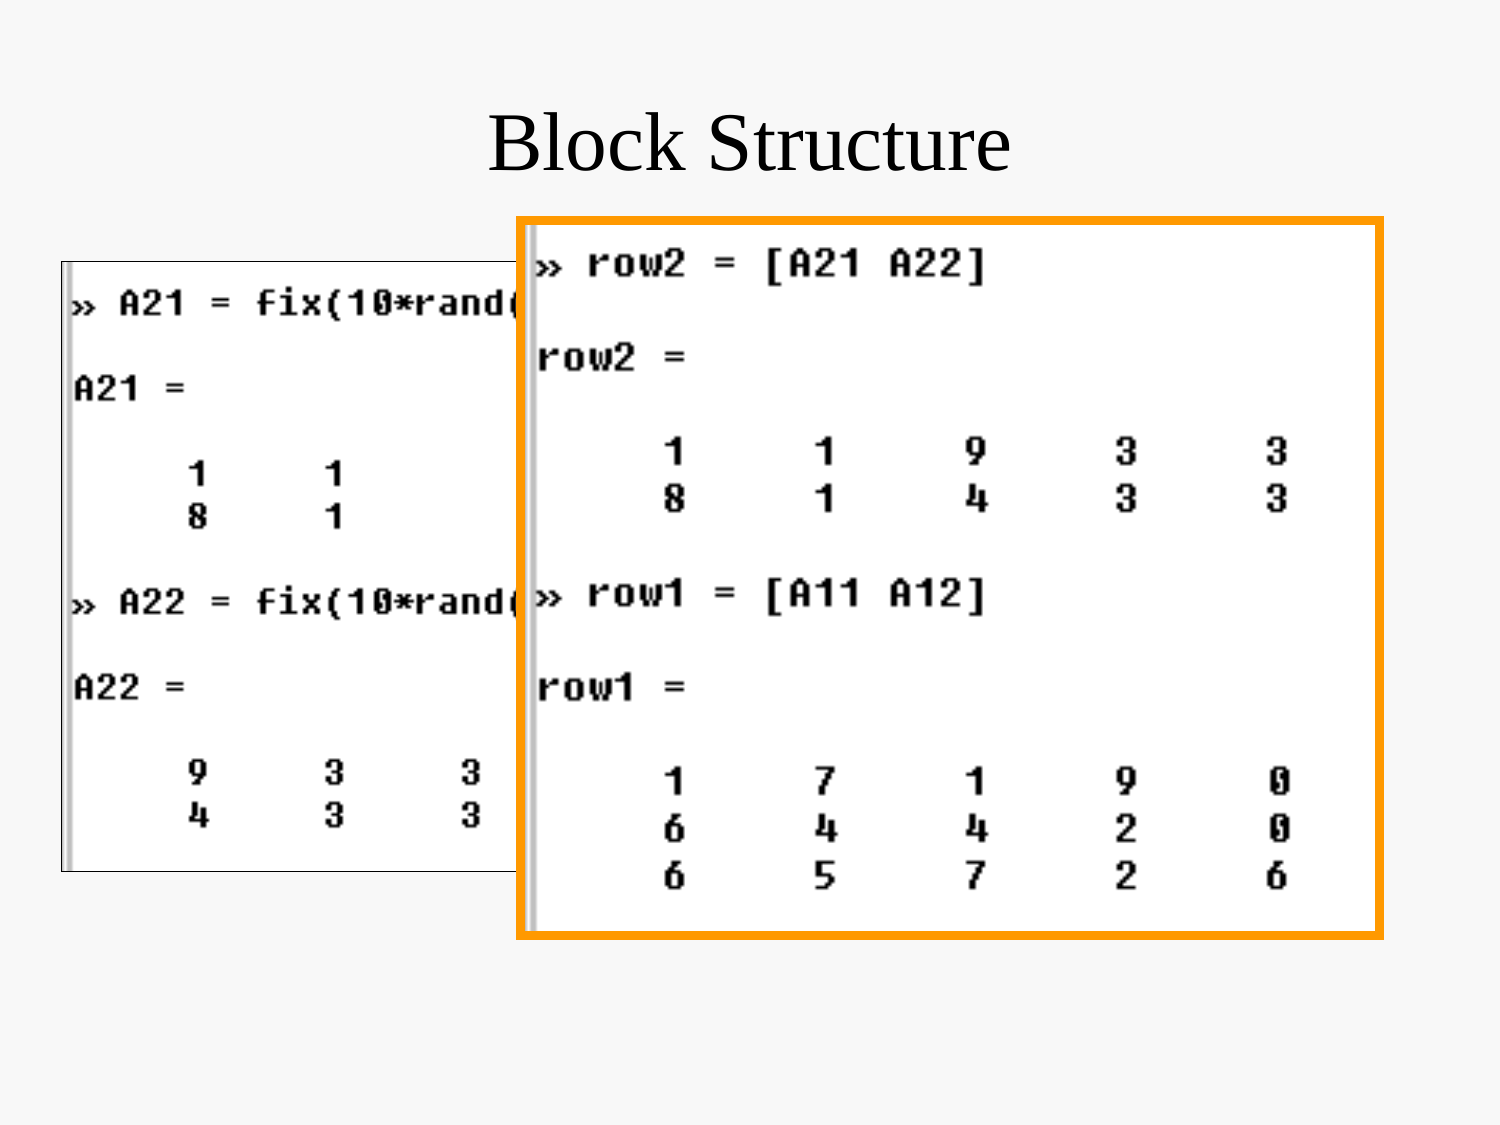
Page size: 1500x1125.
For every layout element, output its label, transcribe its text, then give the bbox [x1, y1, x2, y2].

title Block Structure [112, 62, 1388, 213]
picture [62, 224, 1376, 931]
